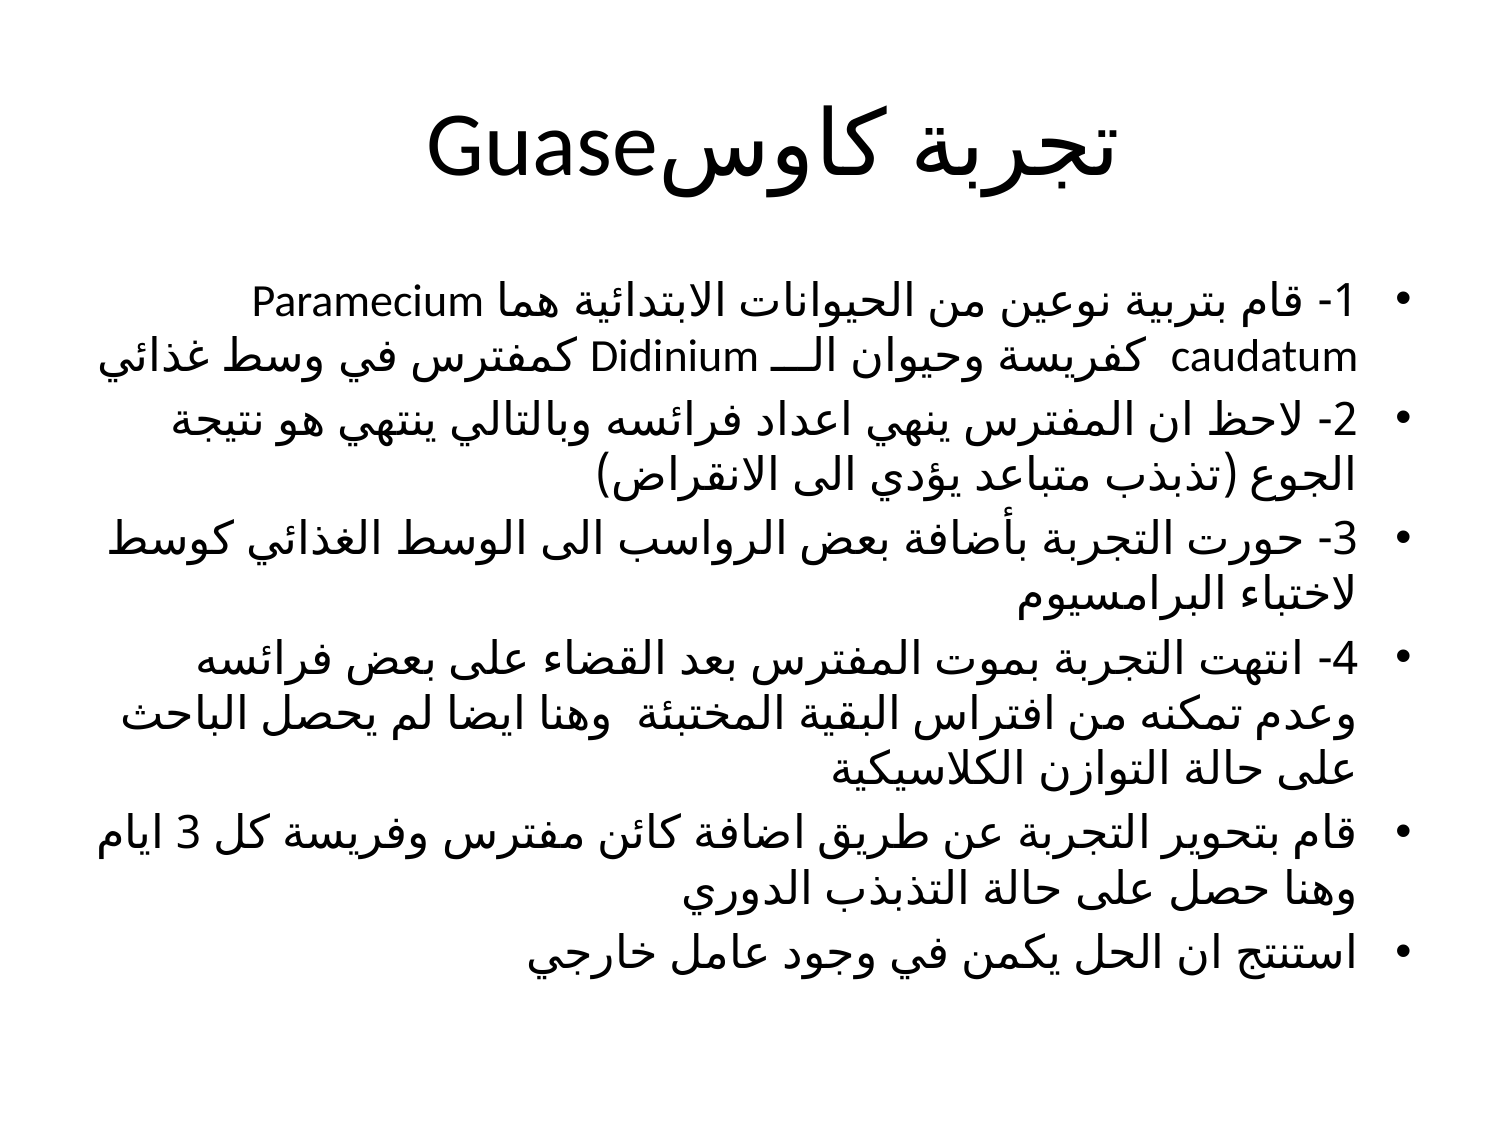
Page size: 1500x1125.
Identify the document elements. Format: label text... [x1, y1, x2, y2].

list 1- قام بتربية نوعين من الحيوانات الابتدائية هما Paramecium caudatum كفريسة وحيوان الـــ Didinium كمفترس في وسط غذائي 2- لاحظ ان المفترس ينهي اعداد فرائسه وبالتالي ينتهي هو نتيجة الجوع (تذبذب متباعد يؤدي الى الانقراض) 3- حورت التجربة بأضافة بعض الرواسب الى الوسط الغذائي كوسط لاختباء البرامسيوم 4- انتهت التجربة بموت المفترس بعد القضاء على بعض فرائسه وعدم تمكنه من افتراس البقية المختبئة وهنا ايضا لم يحصل الباحث على حالة التوازن الكلاسيكية قام بتحوير التجربة عن طريق اضافة كائن مفترس وفريسة كل 3 ايام وهنا حصل على حالة التذبذب الدوري استنتج ان الحل يكمن في وجود عامل خارجي [75, 262, 1425, 1005]
title تجربة كاوسGuase [75, 45, 1425, 233]
